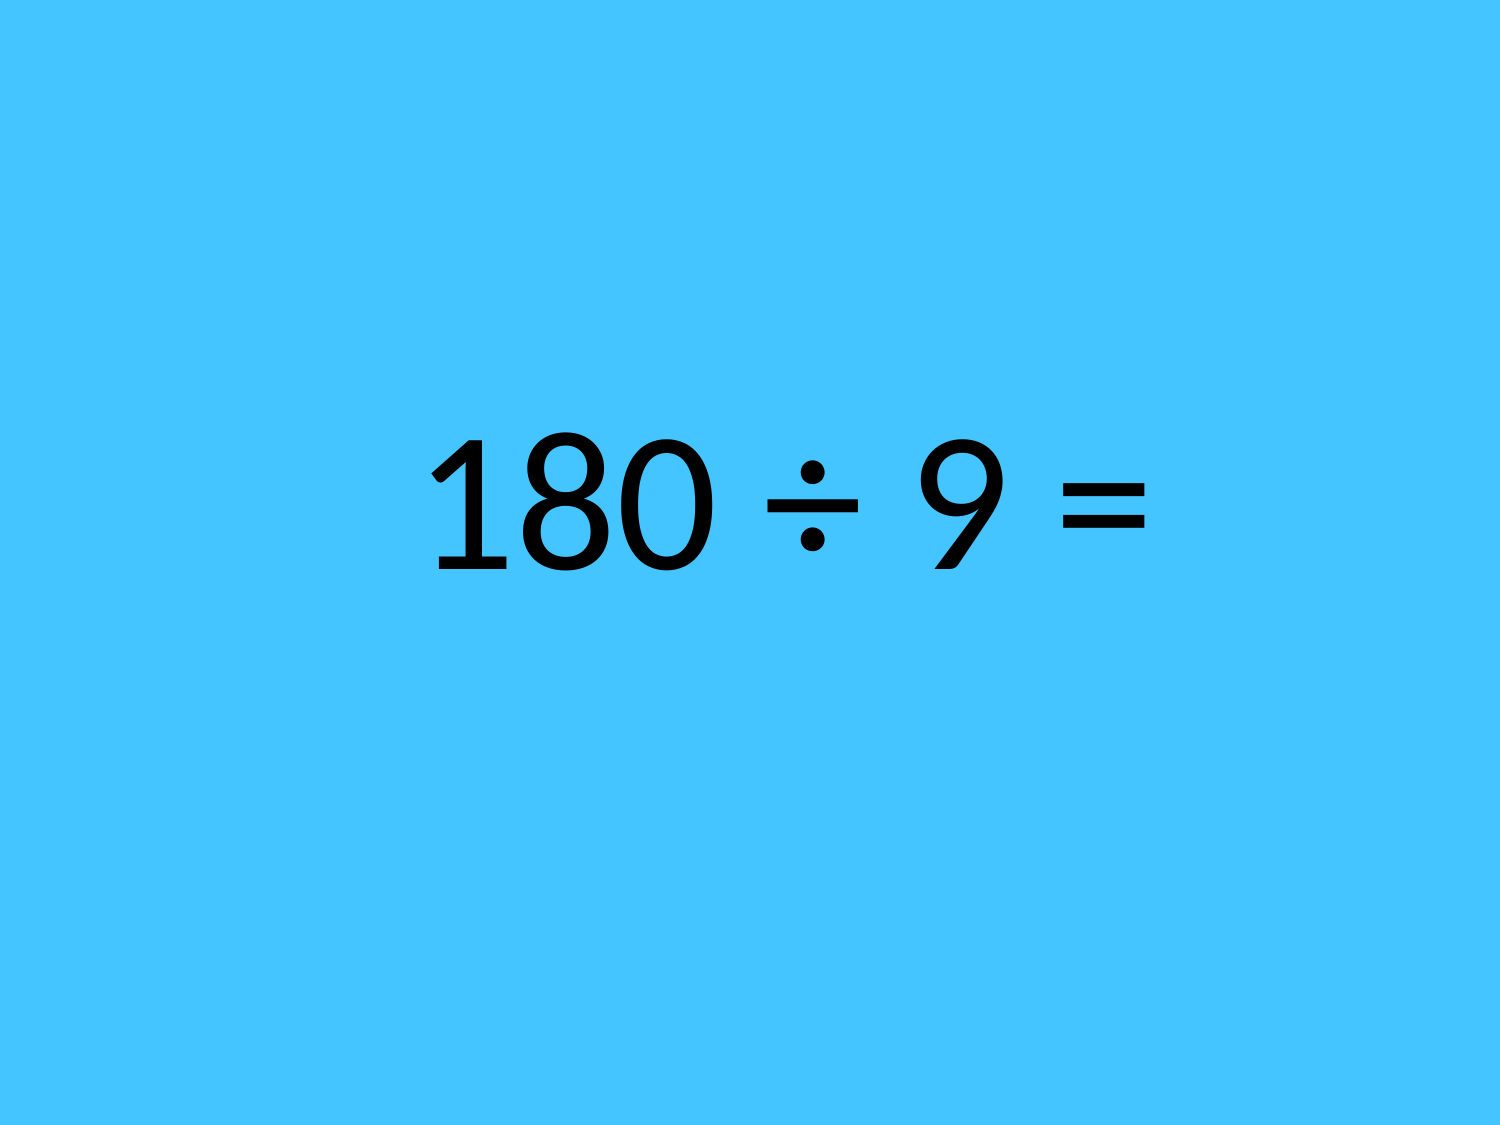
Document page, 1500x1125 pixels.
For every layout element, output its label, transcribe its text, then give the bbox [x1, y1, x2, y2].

text_box 180 ÷ 9 = [399, 362, 1238, 618]
